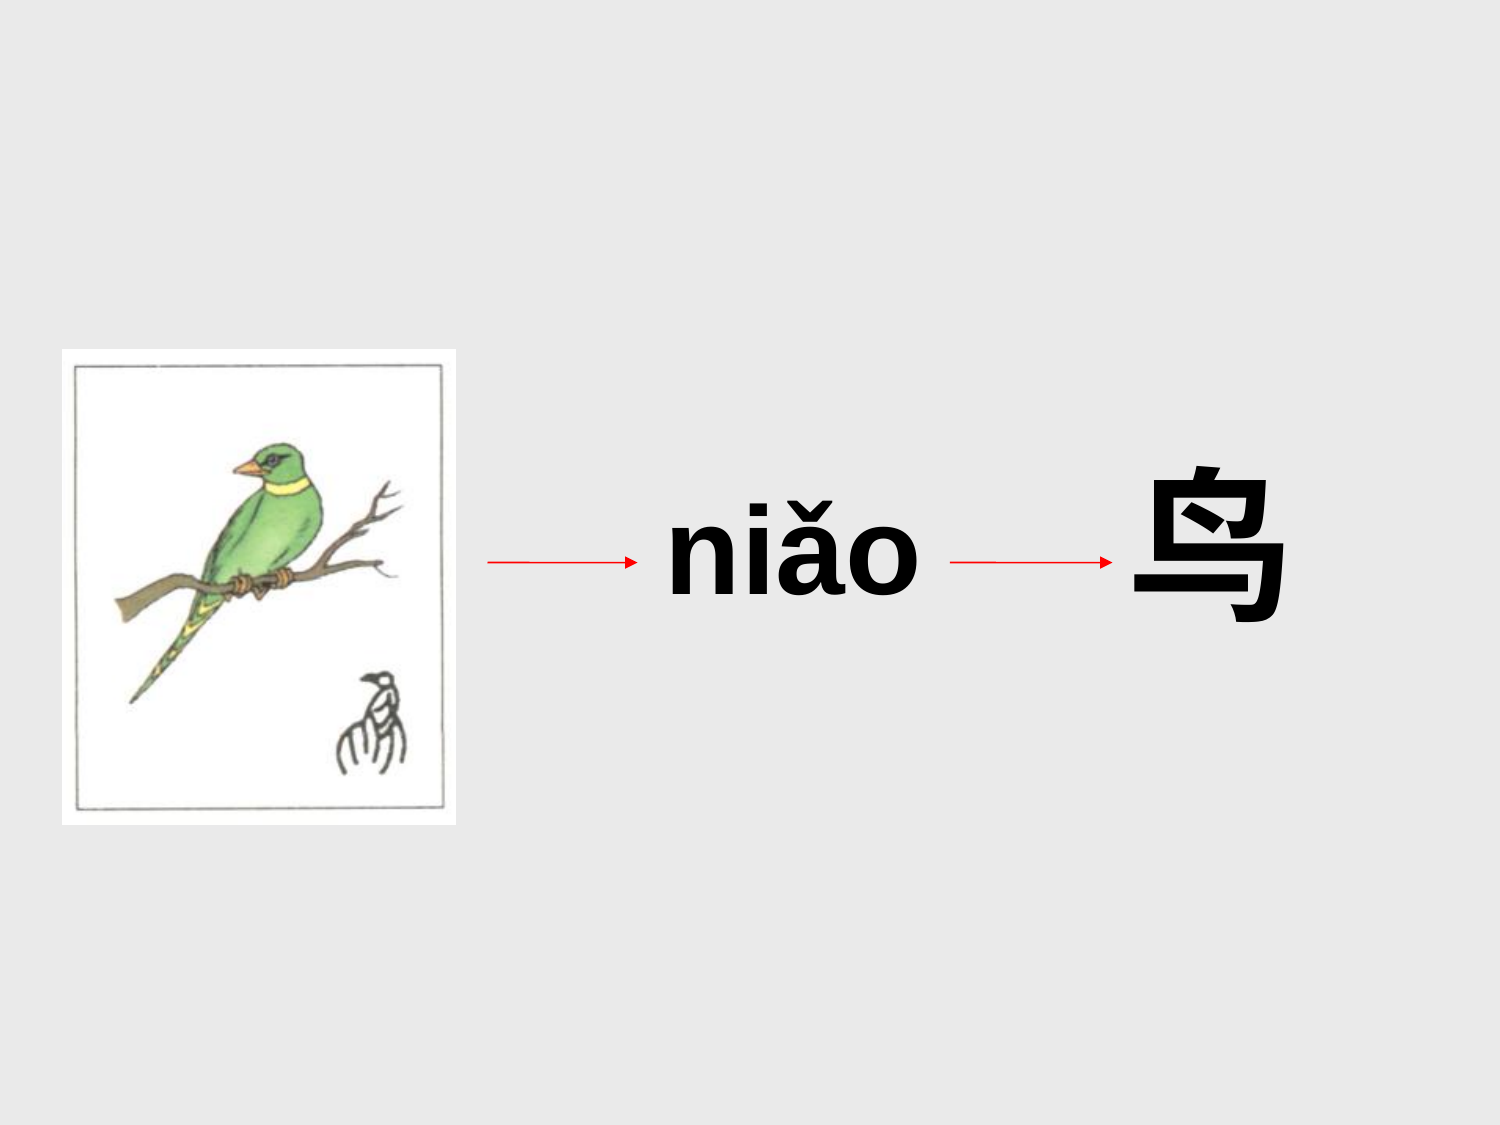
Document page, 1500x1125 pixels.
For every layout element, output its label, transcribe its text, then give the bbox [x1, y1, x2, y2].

text_box niǎo [649, 462, 938, 628]
text_box 鸟 [1112, 434, 1350, 650]
text_box [949, 556, 1113, 569]
text_box [487, 556, 638, 569]
picture [62, 349, 456, 826]
